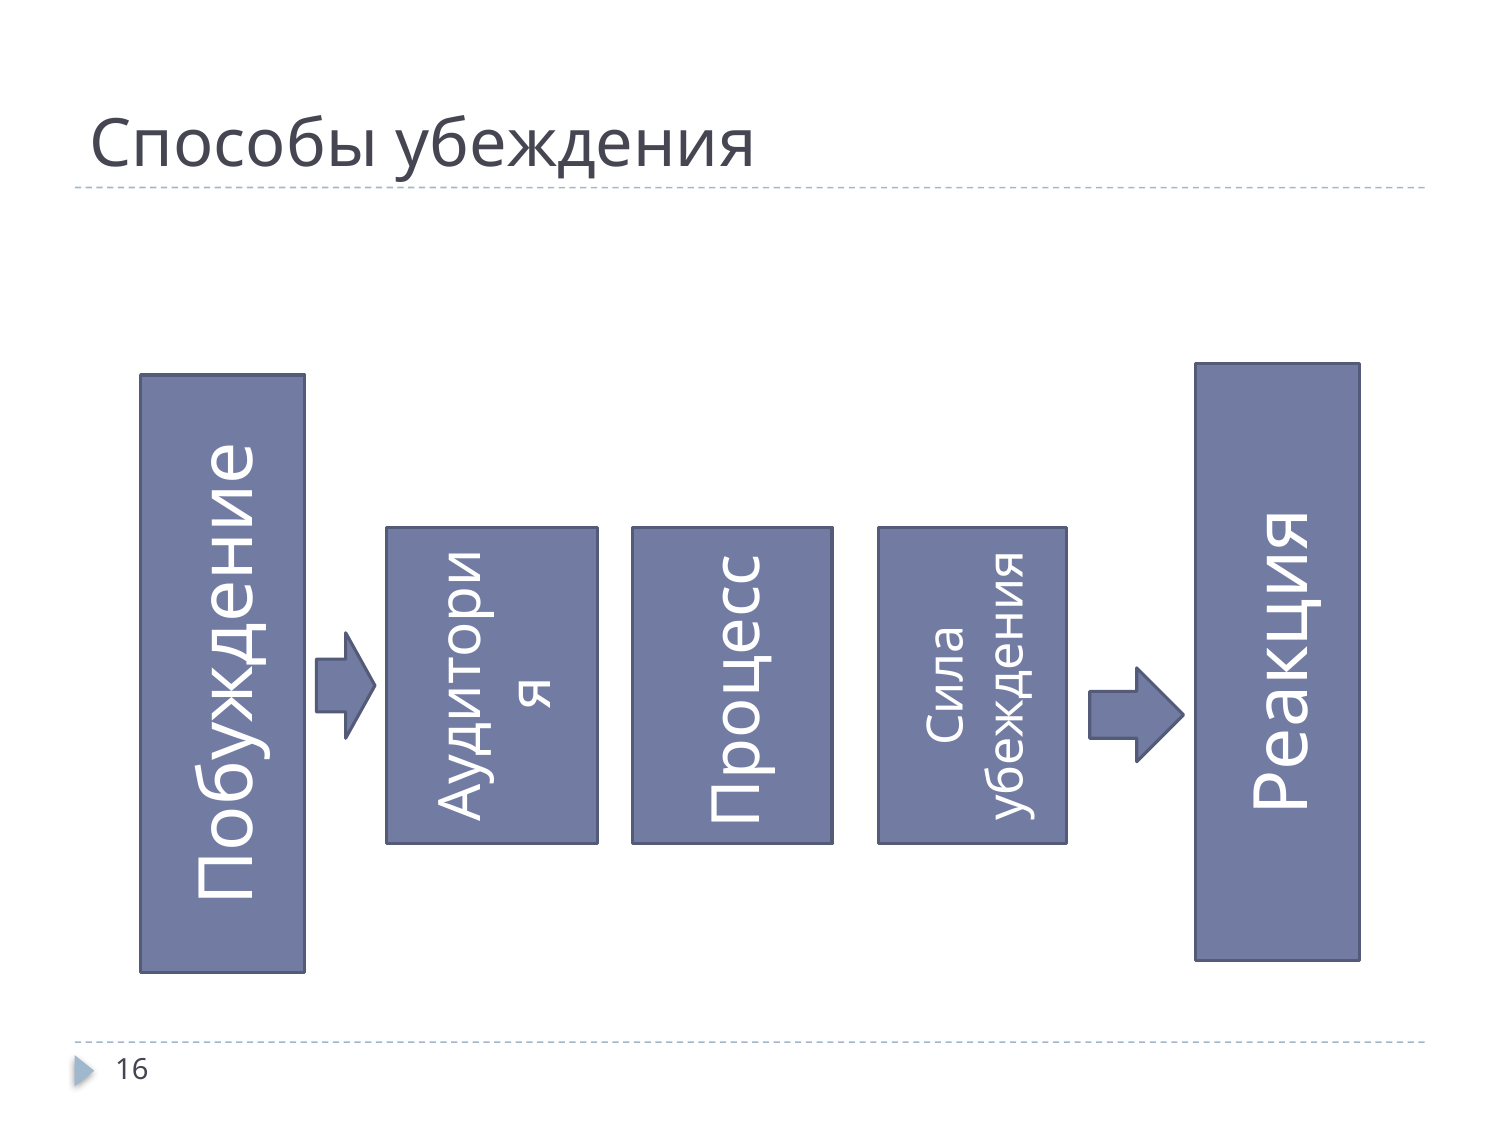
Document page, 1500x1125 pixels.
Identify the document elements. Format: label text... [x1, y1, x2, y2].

text_box [314, 631, 377, 740]
slide_number 16 [100, 1042, 426, 1103]
text_box Аудитория [385, 526, 599, 845]
title Способы убеждения [75, 24, 1425, 188]
text_box Побуждение [139, 373, 306, 974]
text_box Процесс [631, 526, 834, 845]
text_box Реакция [1194, 362, 1361, 962]
text_box Сила убеждения [877, 526, 1068, 845]
text_box [1088, 666, 1185, 764]
